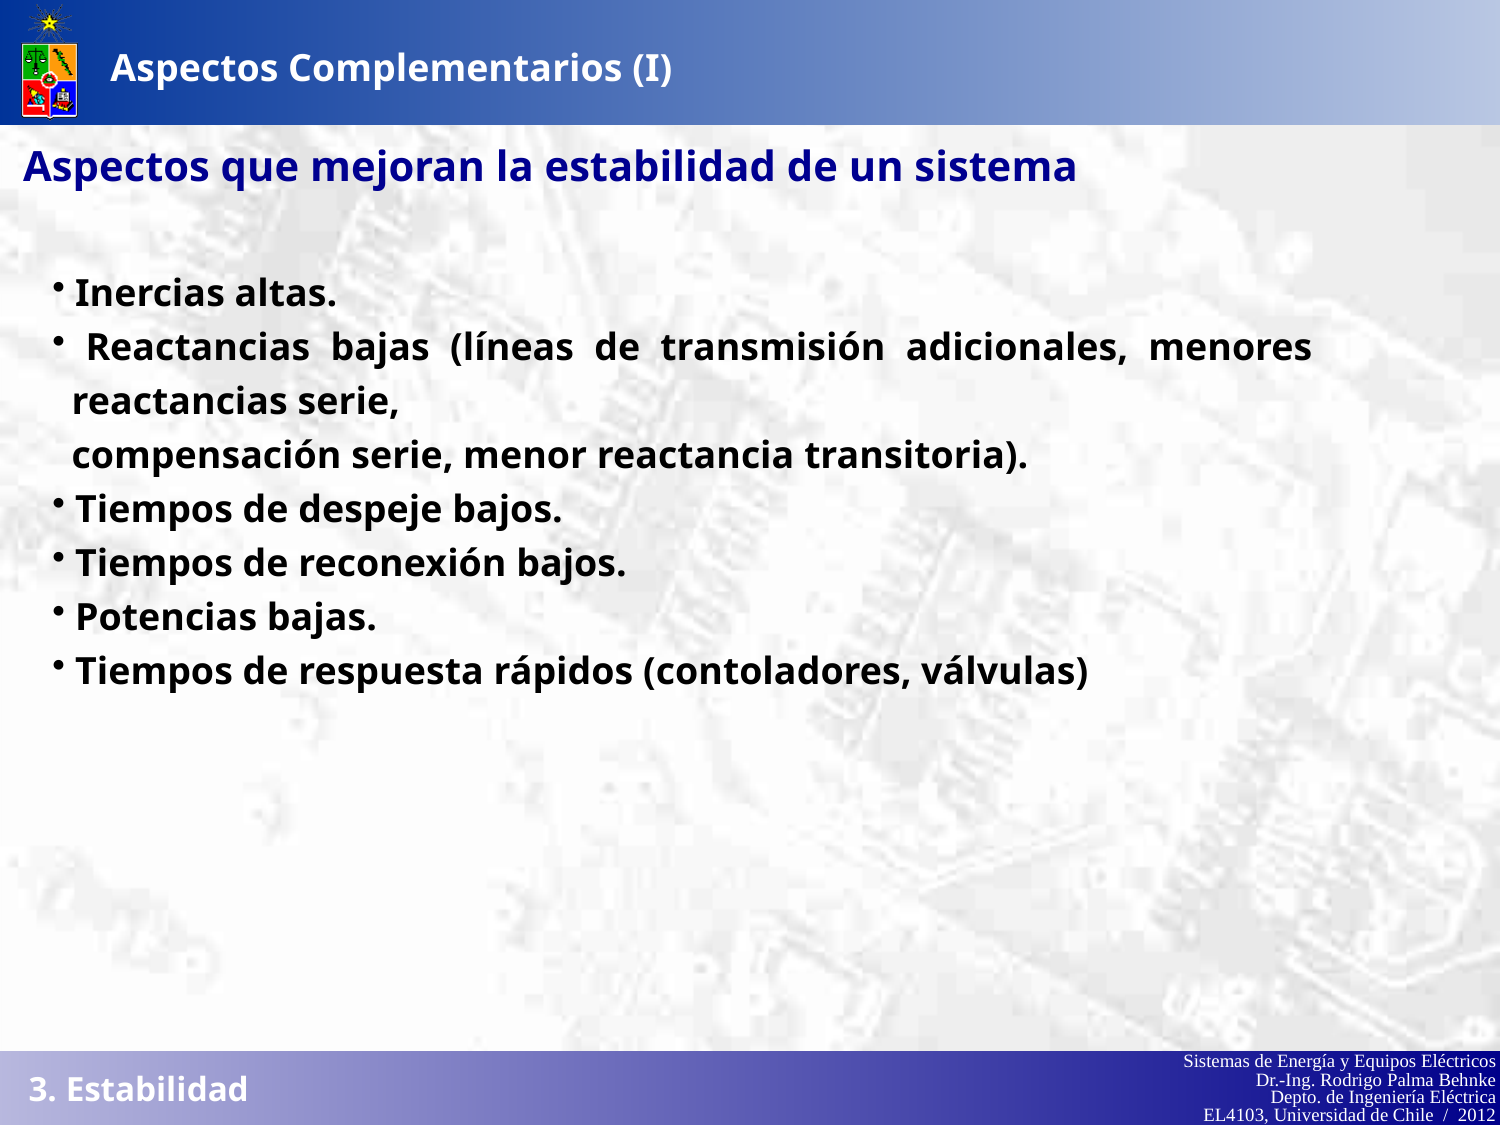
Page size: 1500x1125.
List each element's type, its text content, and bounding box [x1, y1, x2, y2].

text_box Inercias altas. Reactancias bajas (líneas de transmisión adicionales, menores reactancias serie, compensación serie, menor reactancia transitoria). Tiempos de despeje bajos. Tiempos de reconexión bajos. Potencias bajas. Tiempos de respuesta rápidos (contoladores, válvulas) [37, 252, 1410, 700]
picture [10, 0, 89, 124]
text_box Aspectos Complementarios (I) [95, 36, 1365, 97]
picture [0, 125, 1500, 1051]
text_box 3. Estabilidad [13, 1071, 1283, 1115]
text_box Aspectos que mejoran la estabilidad de un sistema [8, 141, 1093, 233]
